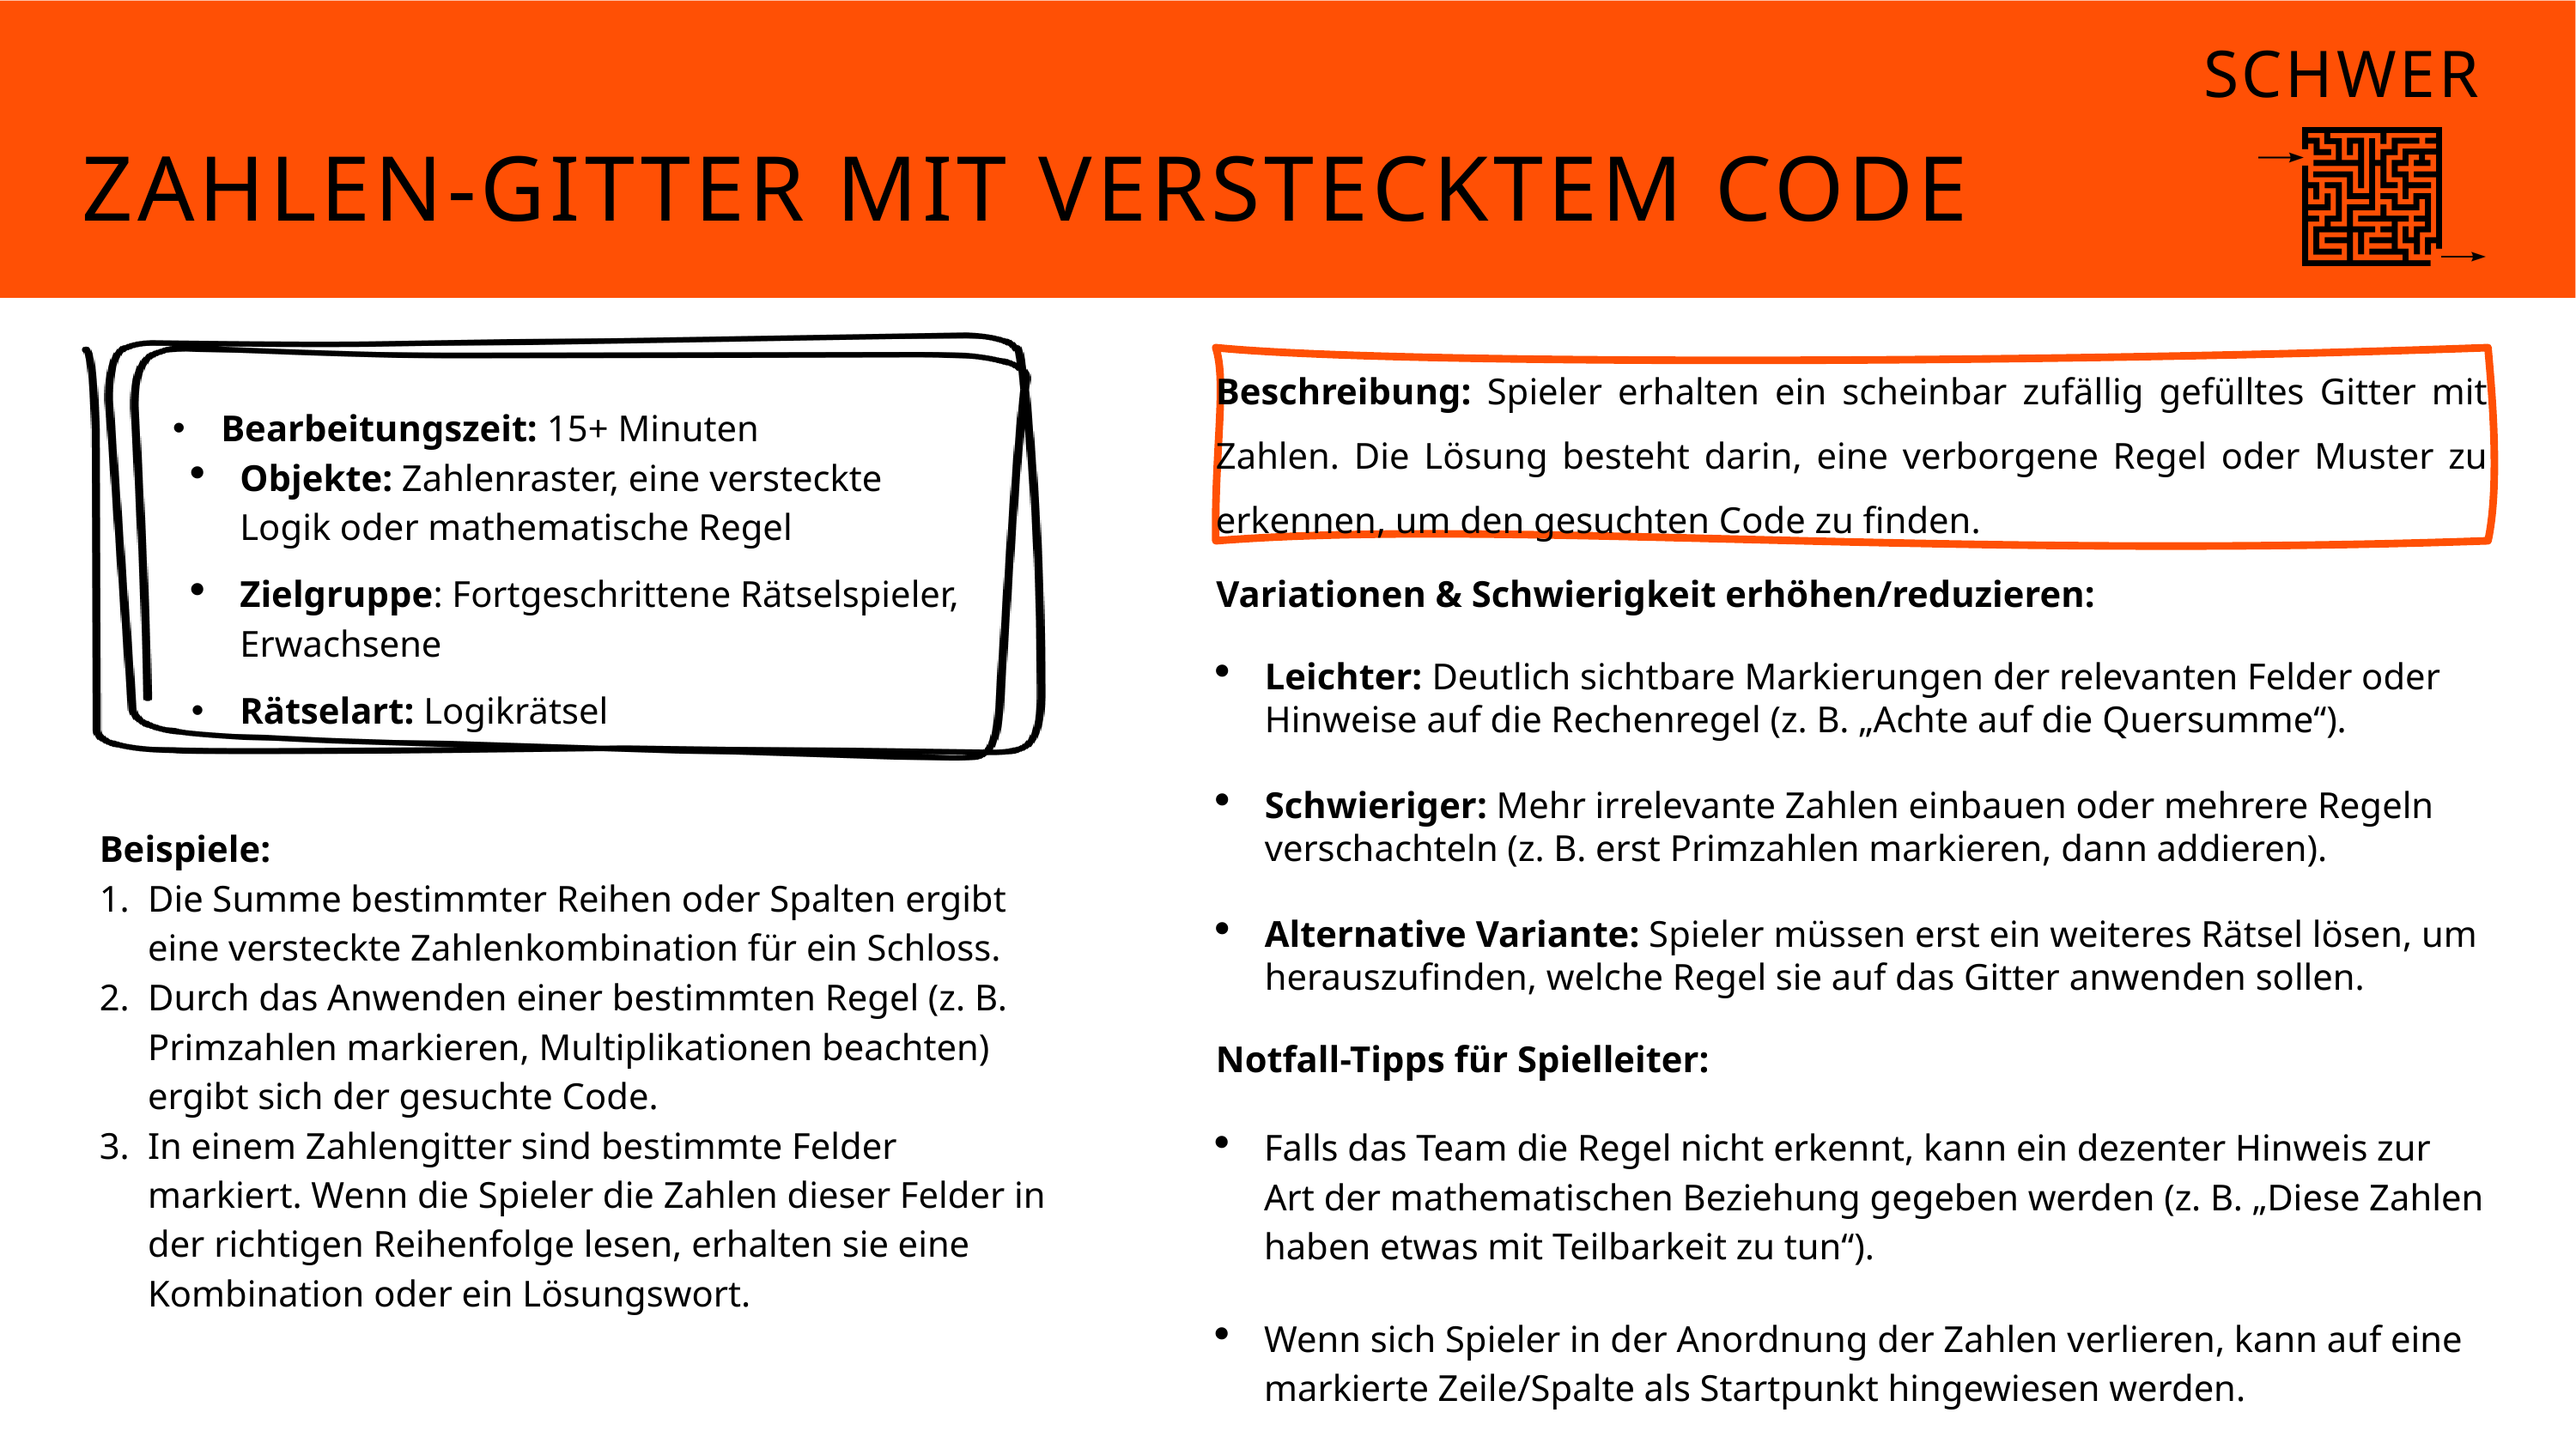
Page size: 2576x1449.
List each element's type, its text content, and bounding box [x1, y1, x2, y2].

text_box Beschreibung: Spieler erhalten ein scheinbar zufällig gefülltes Gitter mit Zahlen. Die Lösung besteht darin, eine verborgene Regel oder Muster zu erkennen, um den gesuchten Code zu finden. [1215, 348, 2494, 547]
text_box [0, 0, 2576, 300]
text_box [2258, 126, 2487, 267]
text_box SCHWER [2203, 39, 2570, 111]
text_box Notfall-Tipps für Spielleiter: Falls das Team die Regel nicht erkennt, kann ein dezenter Hinweis zur Art der mathematischen Beziehung gegeben werden (z. B. „Diese Zahlen haben etwas mit Teilbarkeit zu tun“). Wenn sich Spieler in der Anordnung der Zahlen verlieren, kann auf eine markierte Zeile/Spalte als Startpunkt hingewiesen werden. [1215, 1036, 2488, 1409]
text_box Beispiele: Die Summe bestimmter Reihen oder Spalten ergibt eine versteckte Zahlenkombination für ein Schloss. Durch das Anwenden einer bestimmten Regel (z. B. Primzahlen markieren, Multiplikationen beachten) ergibt sich der gesuchte Code. In einem Zahlengitter sind bestimmte Felder markiert. Wenn die Spieler die Zahlen dieser Felder in der richtigen Reihenfolge lesen, erhalten sie eine Kombination oder ein Lösungswort. [99, 805, 1048, 1314]
text_box ZAHLEN-GITTER MIT VERSTECKTEM CODE [82, 115, 2071, 239]
text_box [82, 332, 1048, 761]
text_box Variationen & Schwierigkeit erhöhen/reduzieren: Leichter: Deutlich sichtbare Markierungen der relevanten Felder oder Hinweise auf die Rechenregel (z. B. „Achte auf die Quersumme“). Schwieriger: Mehr irrelevante Zahlen einbauen oder mehrere Regeln verschachteln (z. B. erst Primzahlen markieren, dann addieren). Alternative Variante: Spieler müssen erst ein weiteres Rätsel lösen, um herauszufinden, welche Regel sie auf das Gitter anwenden sollen. [1216, 571, 2489, 997]
text_box Bearbeitungszeit: 15+ Minuten Objekte: Zahlenraster, eine versteckte Logik oder mathematische Regel Zielgruppe: Fortgeschrittene Rätselspieler, Erwachsene Rätselart: Logikrätsel [126, 368, 981, 732]
